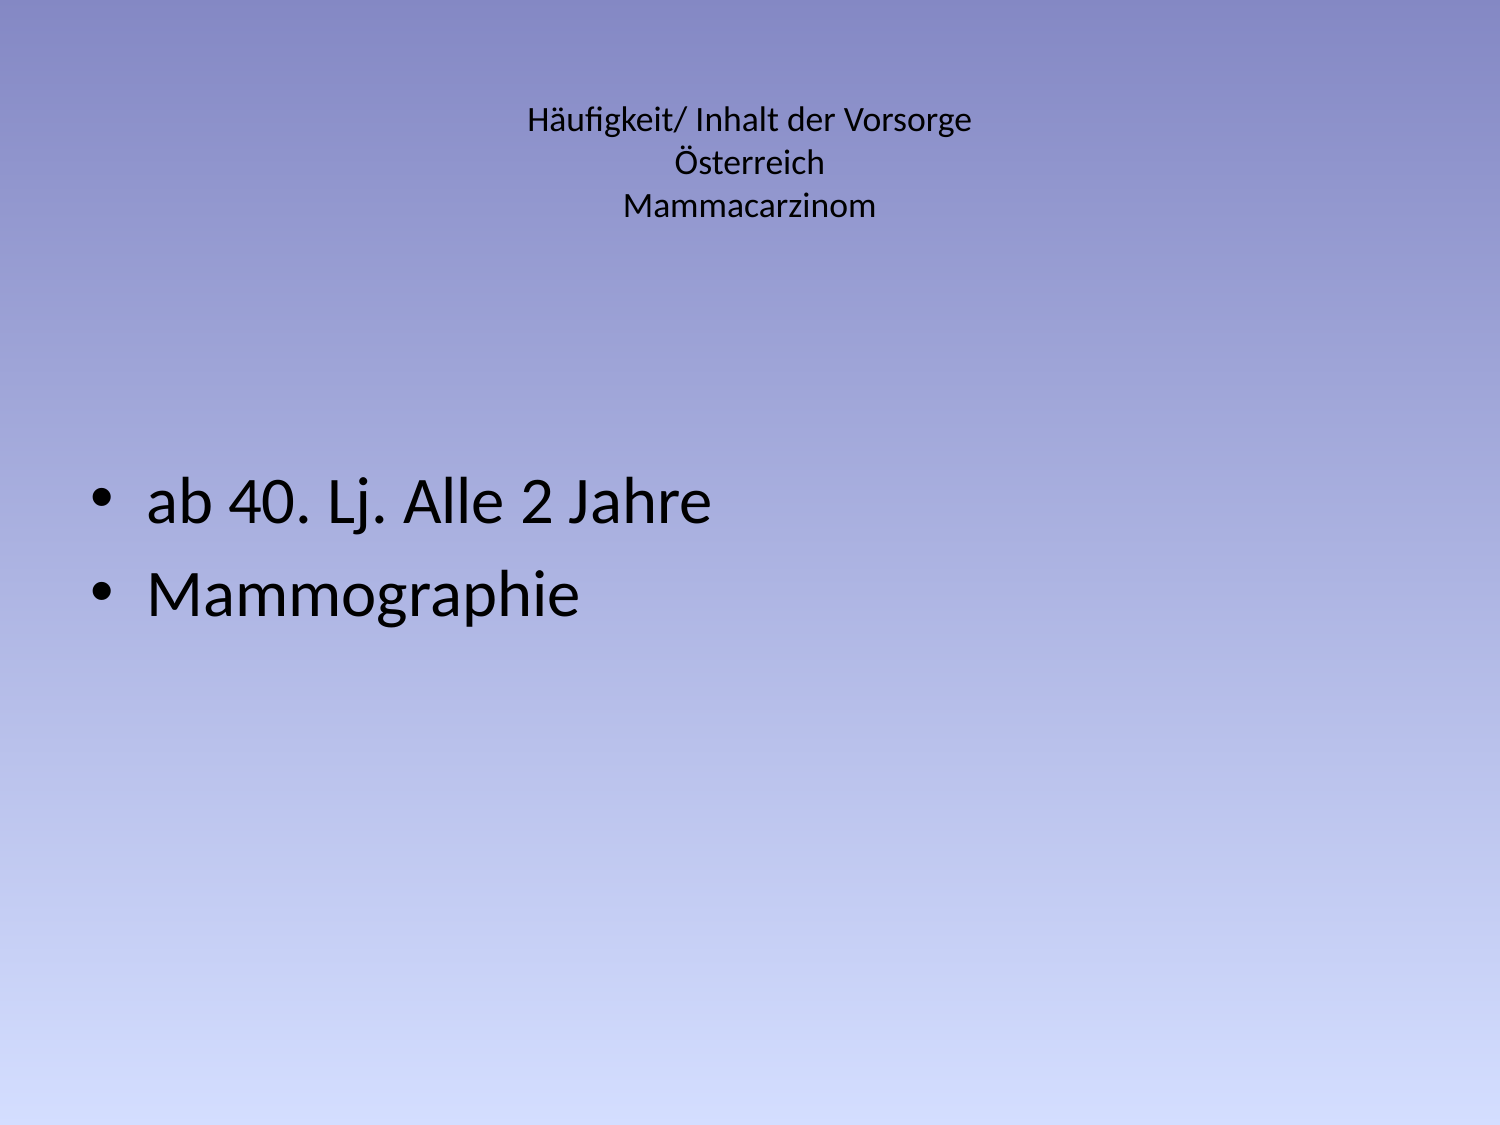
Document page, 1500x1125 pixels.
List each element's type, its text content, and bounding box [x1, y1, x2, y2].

list ab 40. Lj. Alle 2 Jahre Mammographie [75, 262, 1425, 1005]
title Häufigkeit/ Inhalt der Vorsorge Österreich Mammacarzinom [75, 45, 1425, 233]
